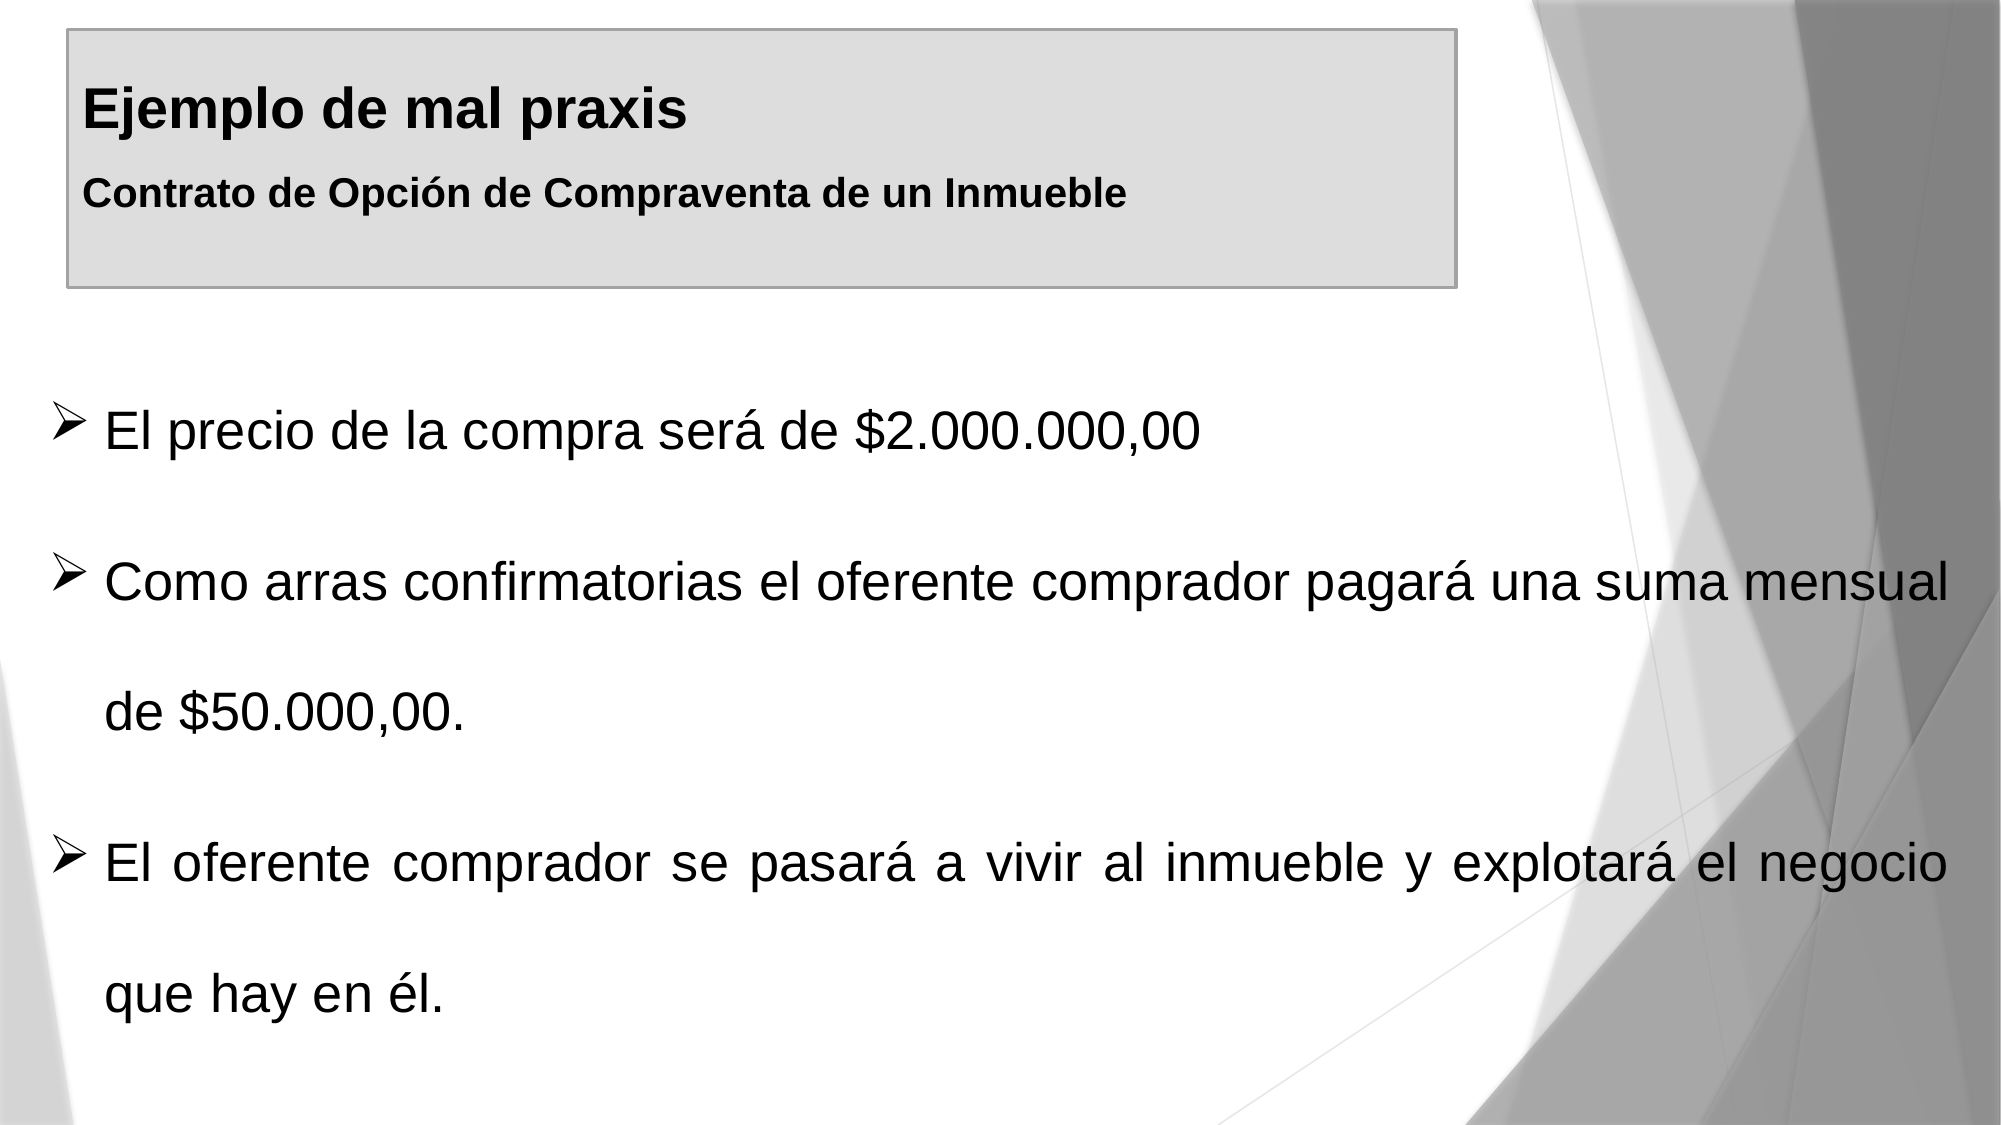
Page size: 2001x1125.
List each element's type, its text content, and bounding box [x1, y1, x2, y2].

list El precio de la compra será de $2.000.000,00 Como arras confirmatorias el oferente comprador pagará una suma mensual de $50.000,00. El oferente comprador se pasará a vivir al inmueble y explotará el negocio que hay en él. [33, 322, 1968, 1125]
title Ejemplo de mal praxis Contrato de Opción de Compraventa de un Inmueble [66, 28, 1458, 289]
